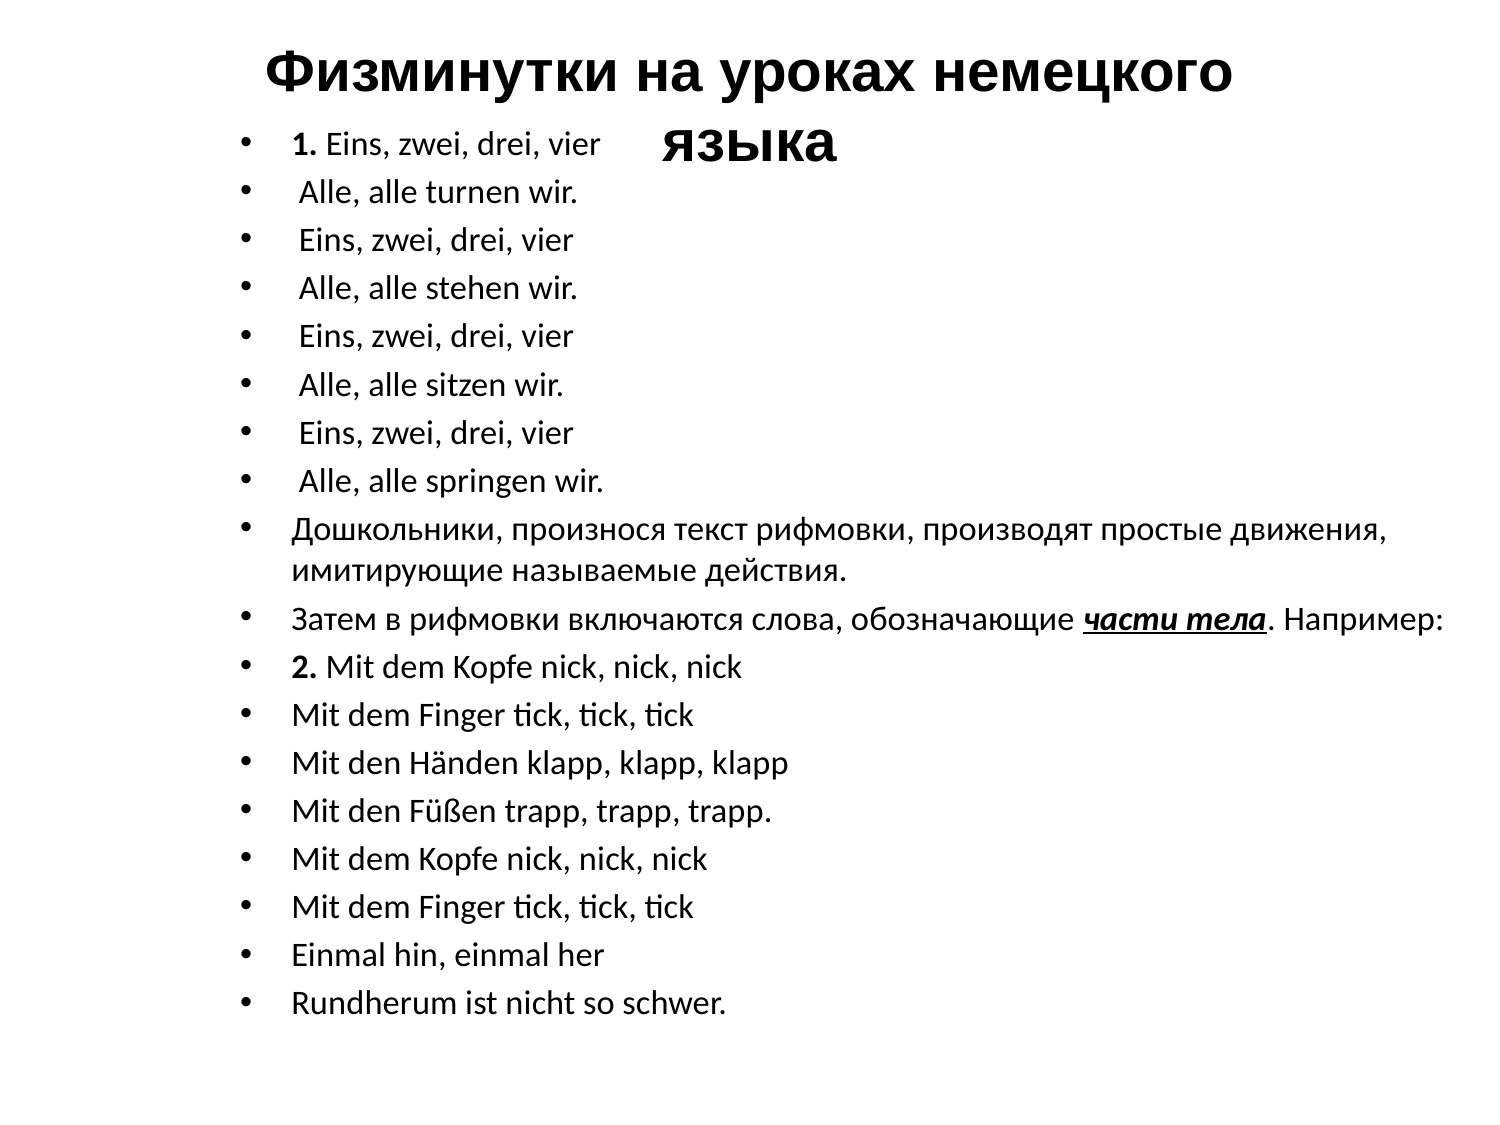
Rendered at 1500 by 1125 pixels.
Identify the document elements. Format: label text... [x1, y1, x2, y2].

list 1. Eins, zwei, drei, vier Alle, alle turnen wir. Eins, zwei, drei, vier Alle, alle stehen wir. Eins, zwei, drei, vier Alle, alle sitzen wir. Eins, zwei, drei, vier Alle, alle springen wir. Дошкольники, произнося текст рифмовки, производят простые движения, имитирующие называемые действия. Затем в рифмовки включаются слова, обозначающие части тела. Например: 2. Mit dem Kopfe nick, nick, nick Mit dem Finger tick, tick, tick Mit den Händen klapp, klapp, klapp Mit den Füßen trapp, trapp, trapp. Mit dem Kopfe nick, nick, nick Mit dem Finger tick, tick, tick Einmal hin, einmal her Rundherum ist nicht so schwer. [225, 113, 1500, 1035]
text_box Физминутки на уроках немецкого языка [230, 25, 1270, 181]
